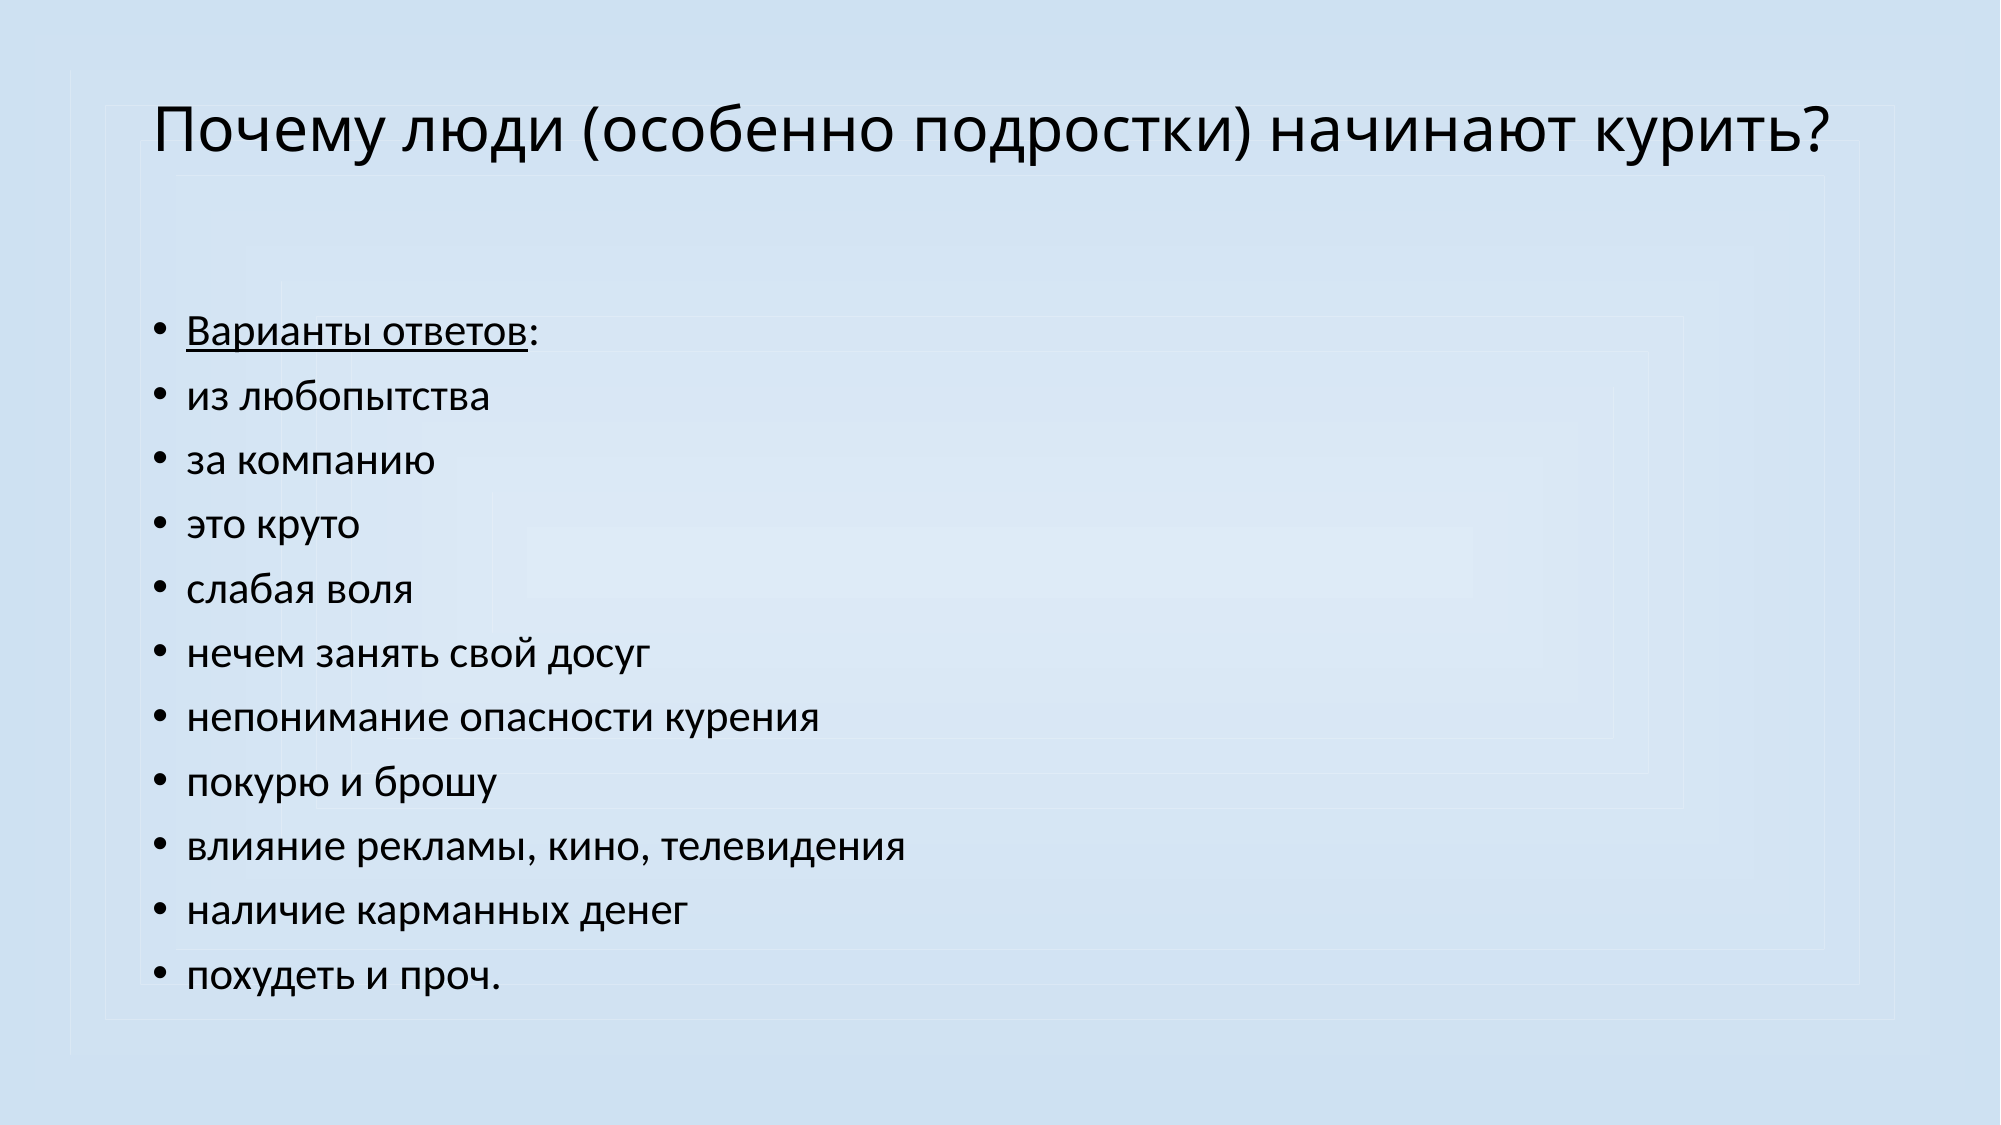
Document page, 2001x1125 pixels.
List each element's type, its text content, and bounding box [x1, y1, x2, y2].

list Варианты ответов: из любопытства за компанию это круто слабая воля нечем занять свой досуг непонимание опасности курения покурю и брошу влияние рекламы, кино, телевидения наличие карманных денег похудеть и проч. [137, 299, 1863, 1014]
title Почему люди (особенно подростки) начинают курить? [137, 59, 1863, 278]
